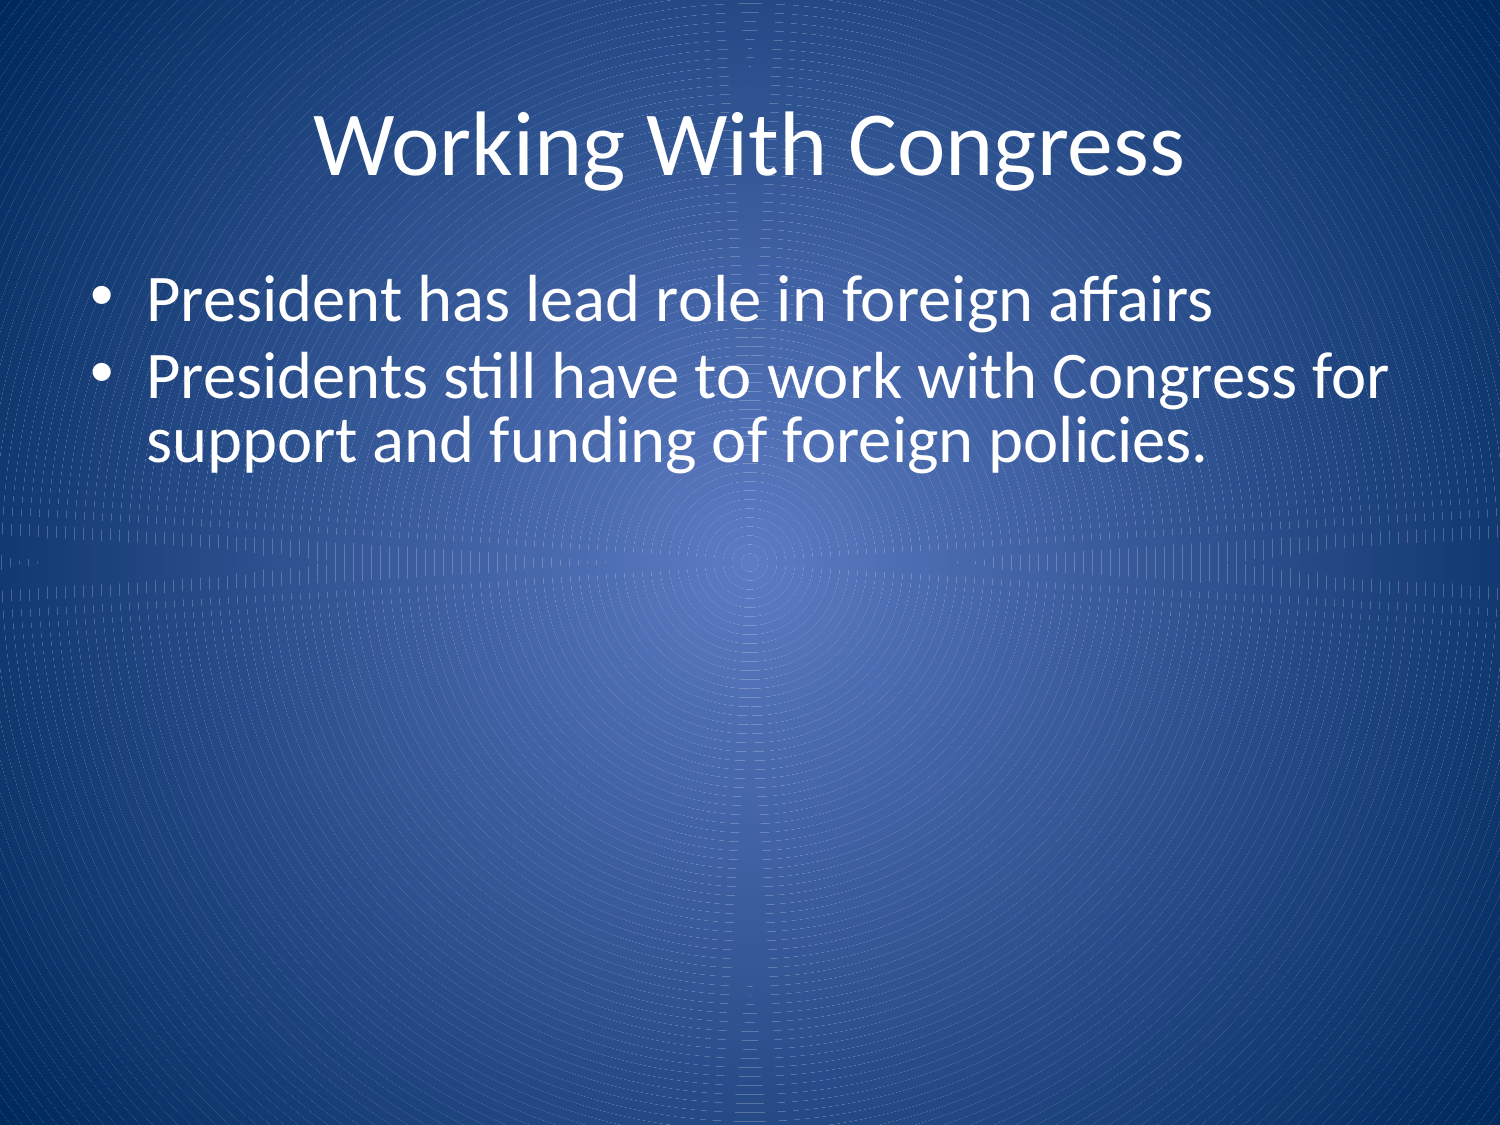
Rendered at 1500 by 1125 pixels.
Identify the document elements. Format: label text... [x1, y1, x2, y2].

title Working With Congress [75, 45, 1425, 233]
list President has lead role in foreign affairs Presidents still have to work with Congress for support and funding of foreign policies. [75, 262, 1425, 1005]
